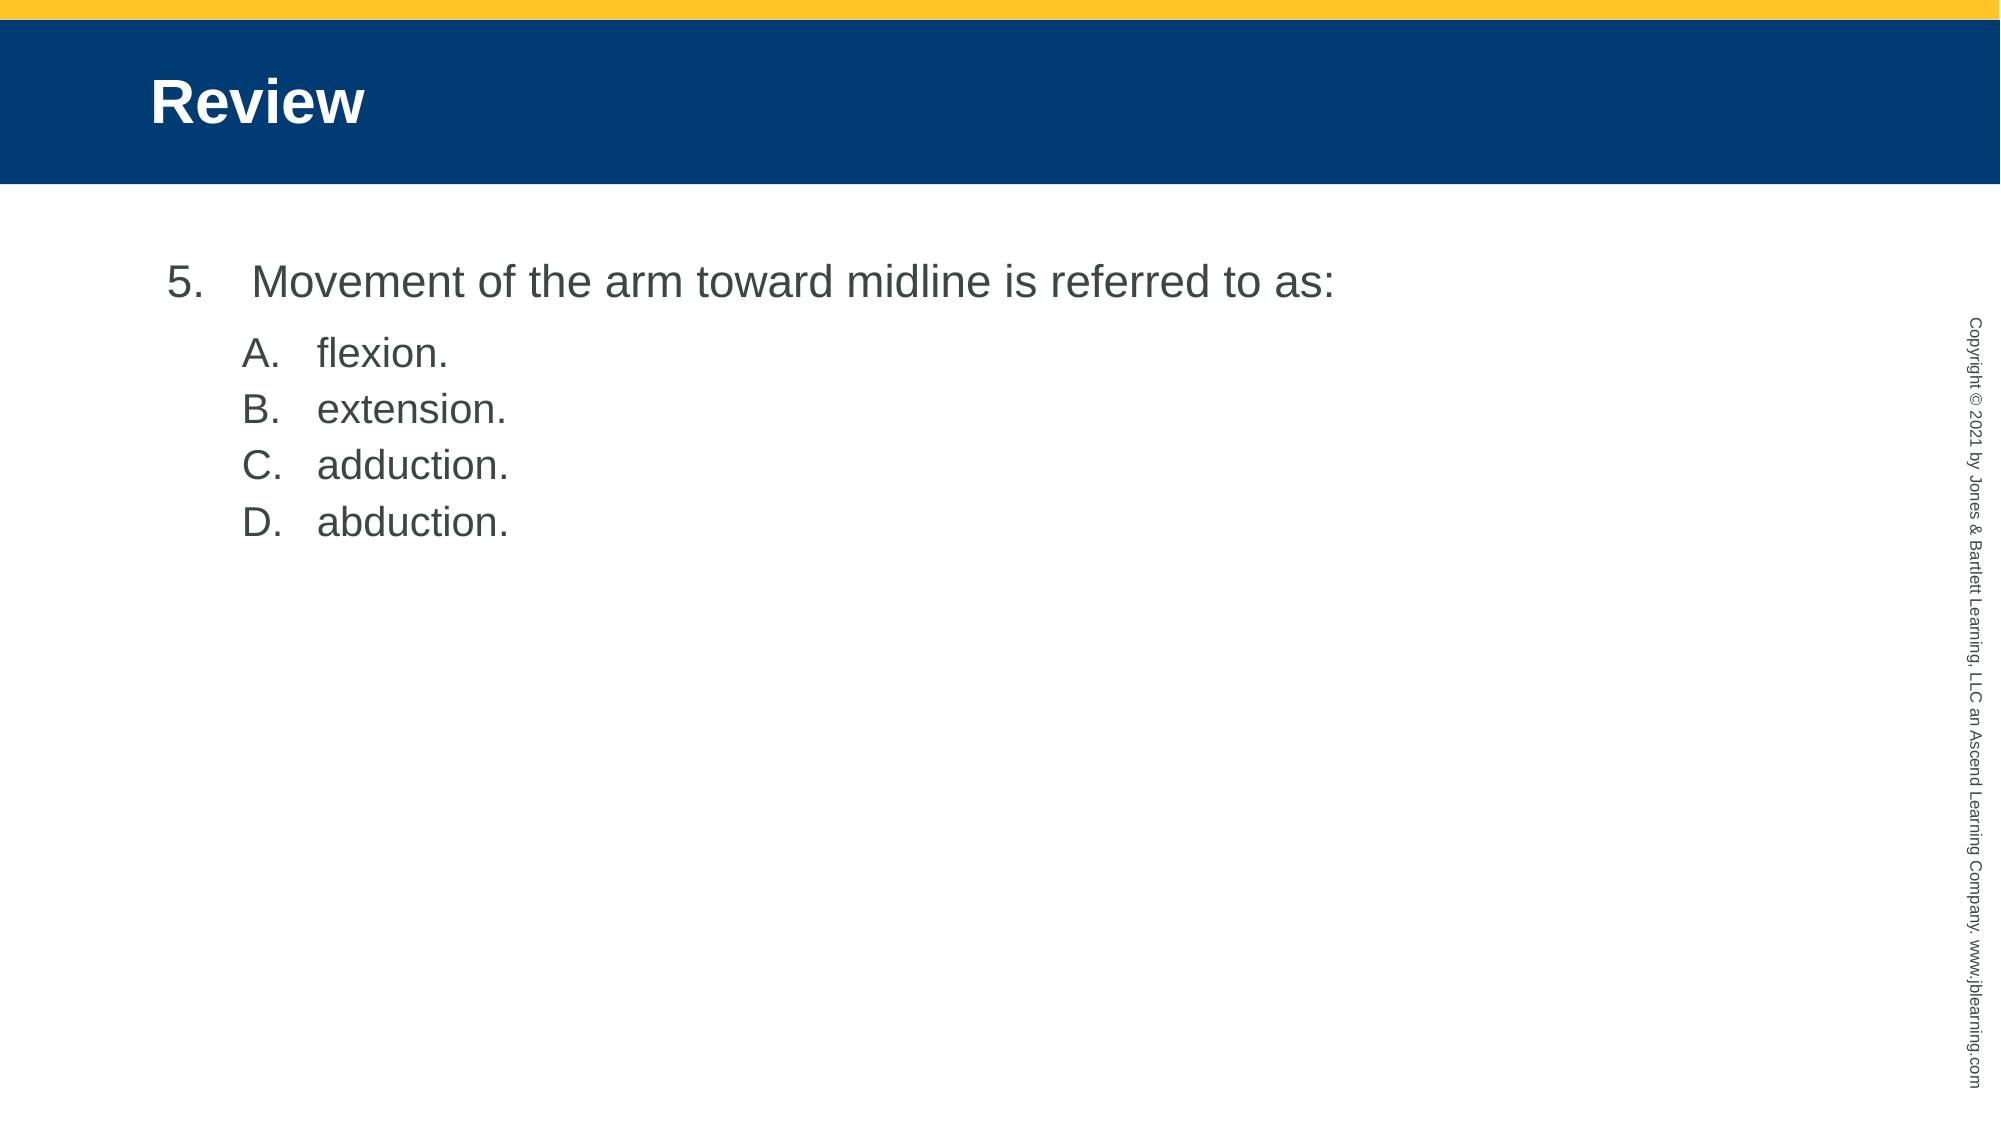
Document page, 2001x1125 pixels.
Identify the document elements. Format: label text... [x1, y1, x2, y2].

title Review [0, 19, 2000, 185]
list Movement of the arm toward midline is referred to as: flexion. extension. adduction. abduction. [151, 244, 1840, 1016]
